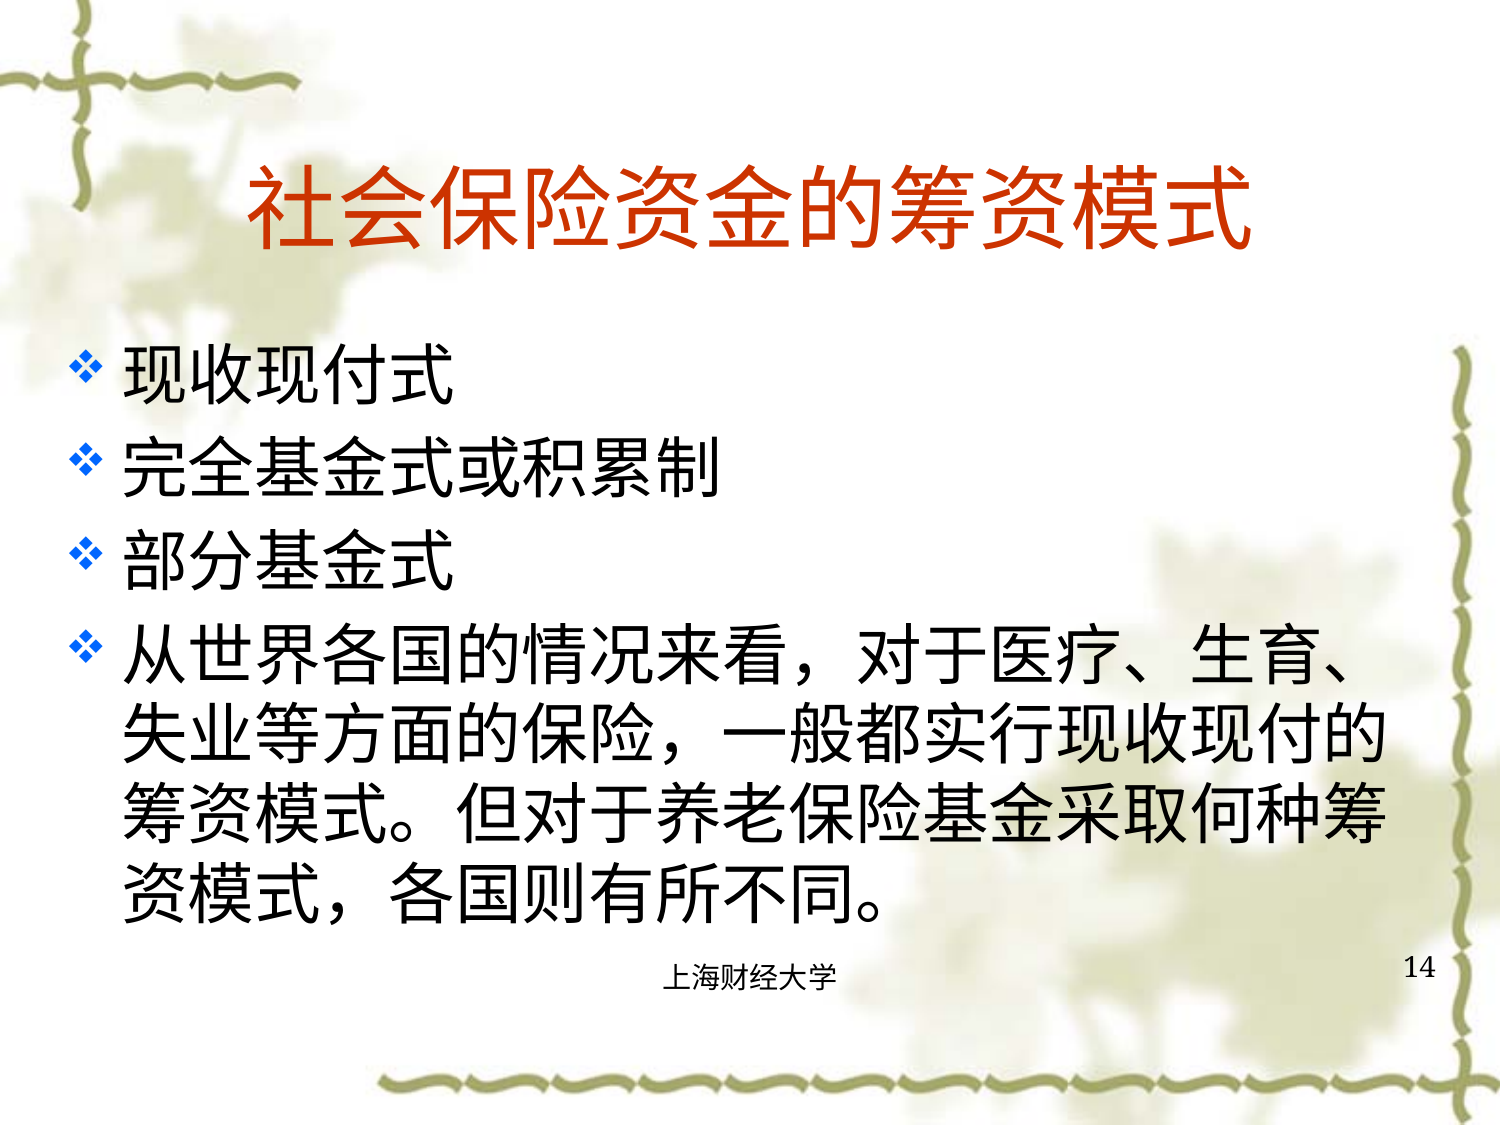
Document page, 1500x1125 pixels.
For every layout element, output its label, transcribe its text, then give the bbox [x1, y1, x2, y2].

list 现收现付式 完全基金式或积累制 部分基金式 从世界各国的情况来看，对于医疗、生育、失业等方面的保险，一般都实行现收现付的筹资模式。但对于养老保险基金采取何种筹资模式，各国则有所不同。 [49, 324, 1452, 963]
slide_number 14 [1074, 940, 1451, 1066]
picture [0, 0, 1500, 1125]
title 社会保险资金的筹资模式 [49, 112, 1451, 301]
footer 上海财经大学 [512, 952, 988, 1066]
